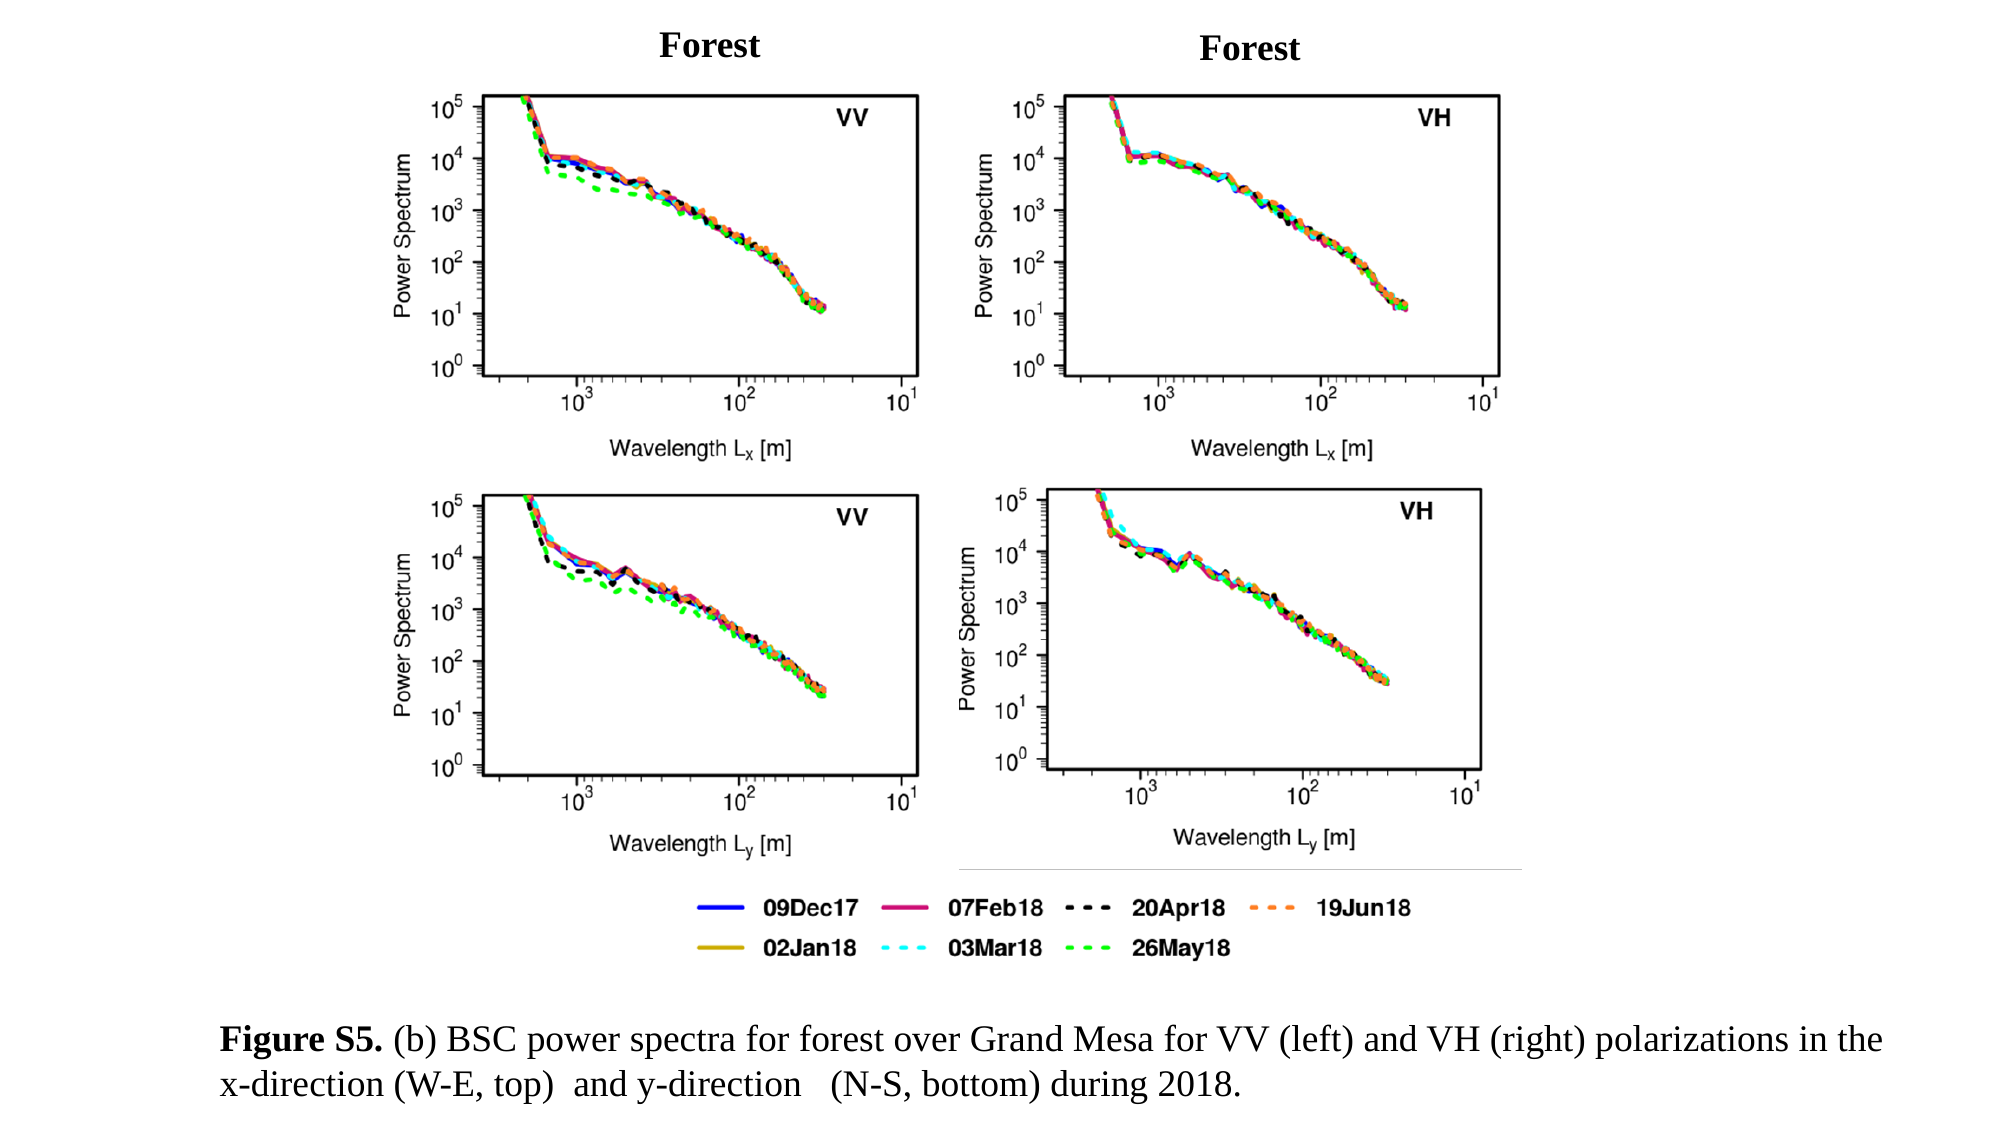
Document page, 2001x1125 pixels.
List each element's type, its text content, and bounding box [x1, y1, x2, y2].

text_box Forest [1184, 12, 1316, 73]
text_box Figure S5. (b) BSC power spectra for forest over Grand Mesa for VV (left) and VH (right) polarizations in the x-direction (W-E, top) and y-direction (N-S, bottom) during 2018. [204, 1006, 1919, 1112]
text_box Forest [644, 9, 776, 73]
picture [332, 73, 1528, 977]
